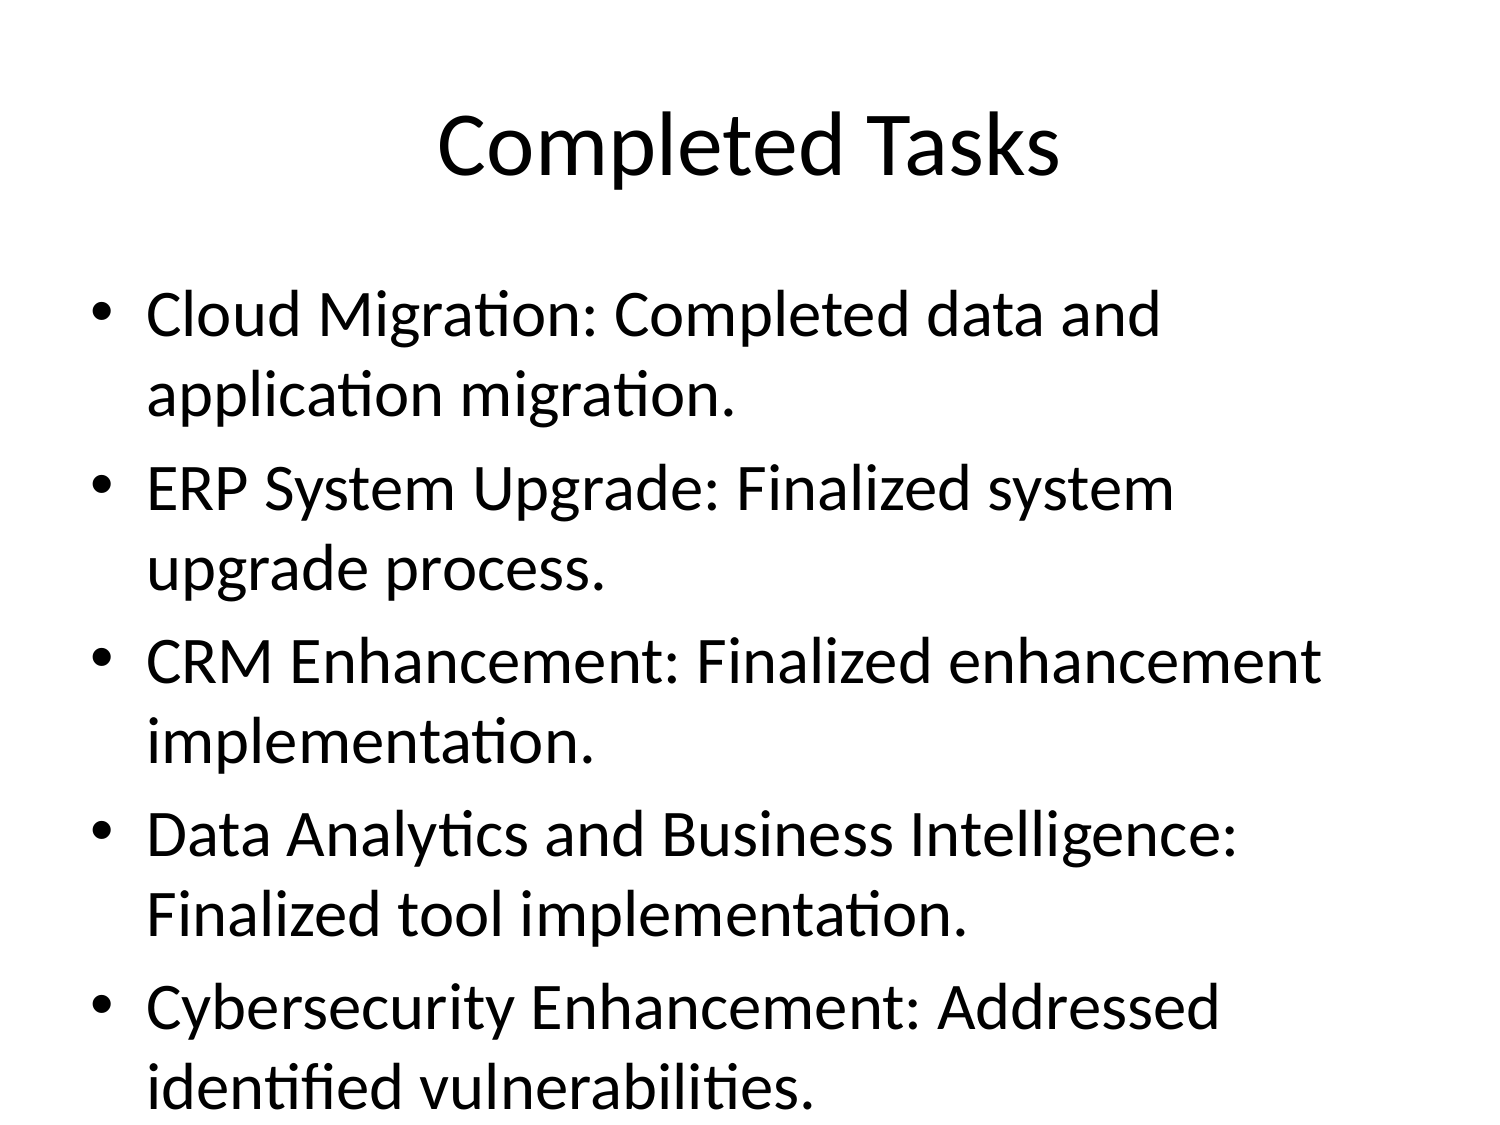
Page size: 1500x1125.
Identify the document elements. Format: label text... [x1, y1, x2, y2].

list Cloud Migration: Completed data and application migration. ERP System Upgrade: Finalized system upgrade process. CRM Enhancement: Finalized enhancement implementation. Data Analytics and Business Intelligence: Finalized tool implementation. Cybersecurity Enhancement: Addressed identified vulnerabilities. Digital Workplace Transformation: Ensured smooth transition to new tools. [75, 262, 1425, 1005]
title Completed Tasks [75, 45, 1425, 233]
